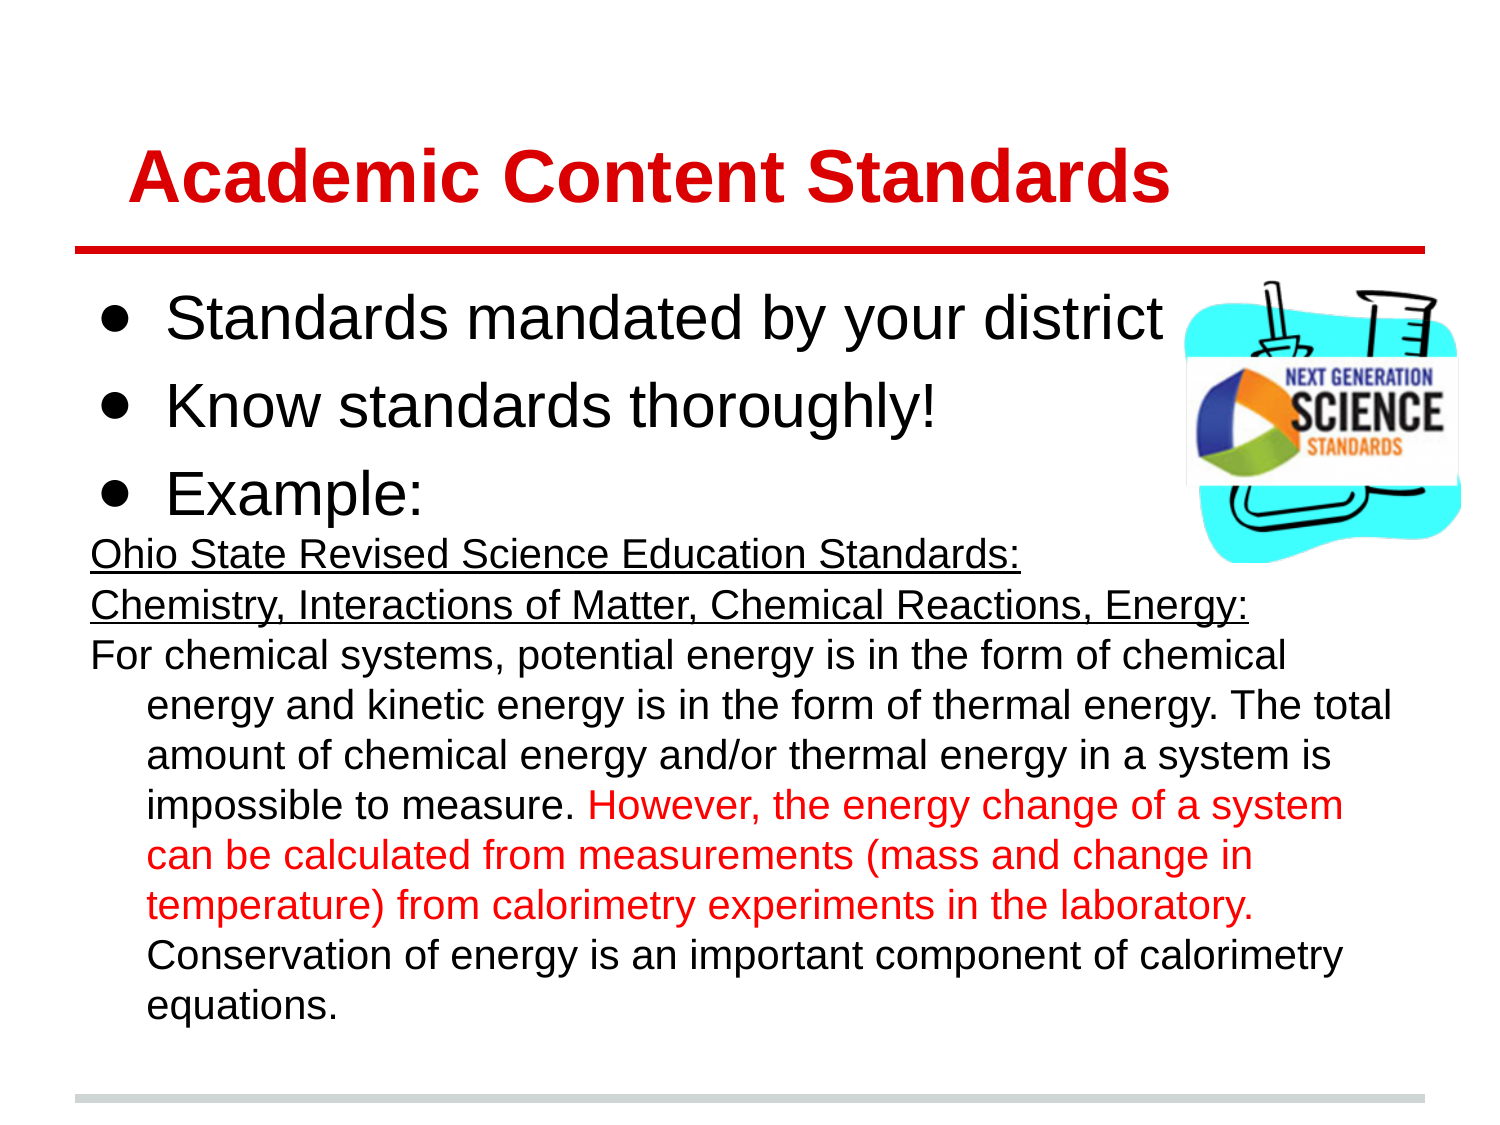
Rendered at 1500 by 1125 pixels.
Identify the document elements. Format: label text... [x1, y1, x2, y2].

list Standards mandated by your district Know standards thoroughly! Example: Ohio State Revised Science Education Standards: Chemistry, Interactions of Matter, Chemical Reactions, Energy: For chemical systems, potential energy is in the form of chemical energy and kinetic energy is in the form of thermal energy. The total amount of chemical energy and/or thermal energy in a system is impossible to measure. However, the energy change of a system can be calculated from measurements (mass and change in temperature) from calorimetry experiments in the laboratory. Conservation of energy is an important component of calorimetry equations. [75, 262, 1425, 1078]
picture [1184, 280, 1461, 563]
title Academic Content Standards [75, 45, 1425, 233]
